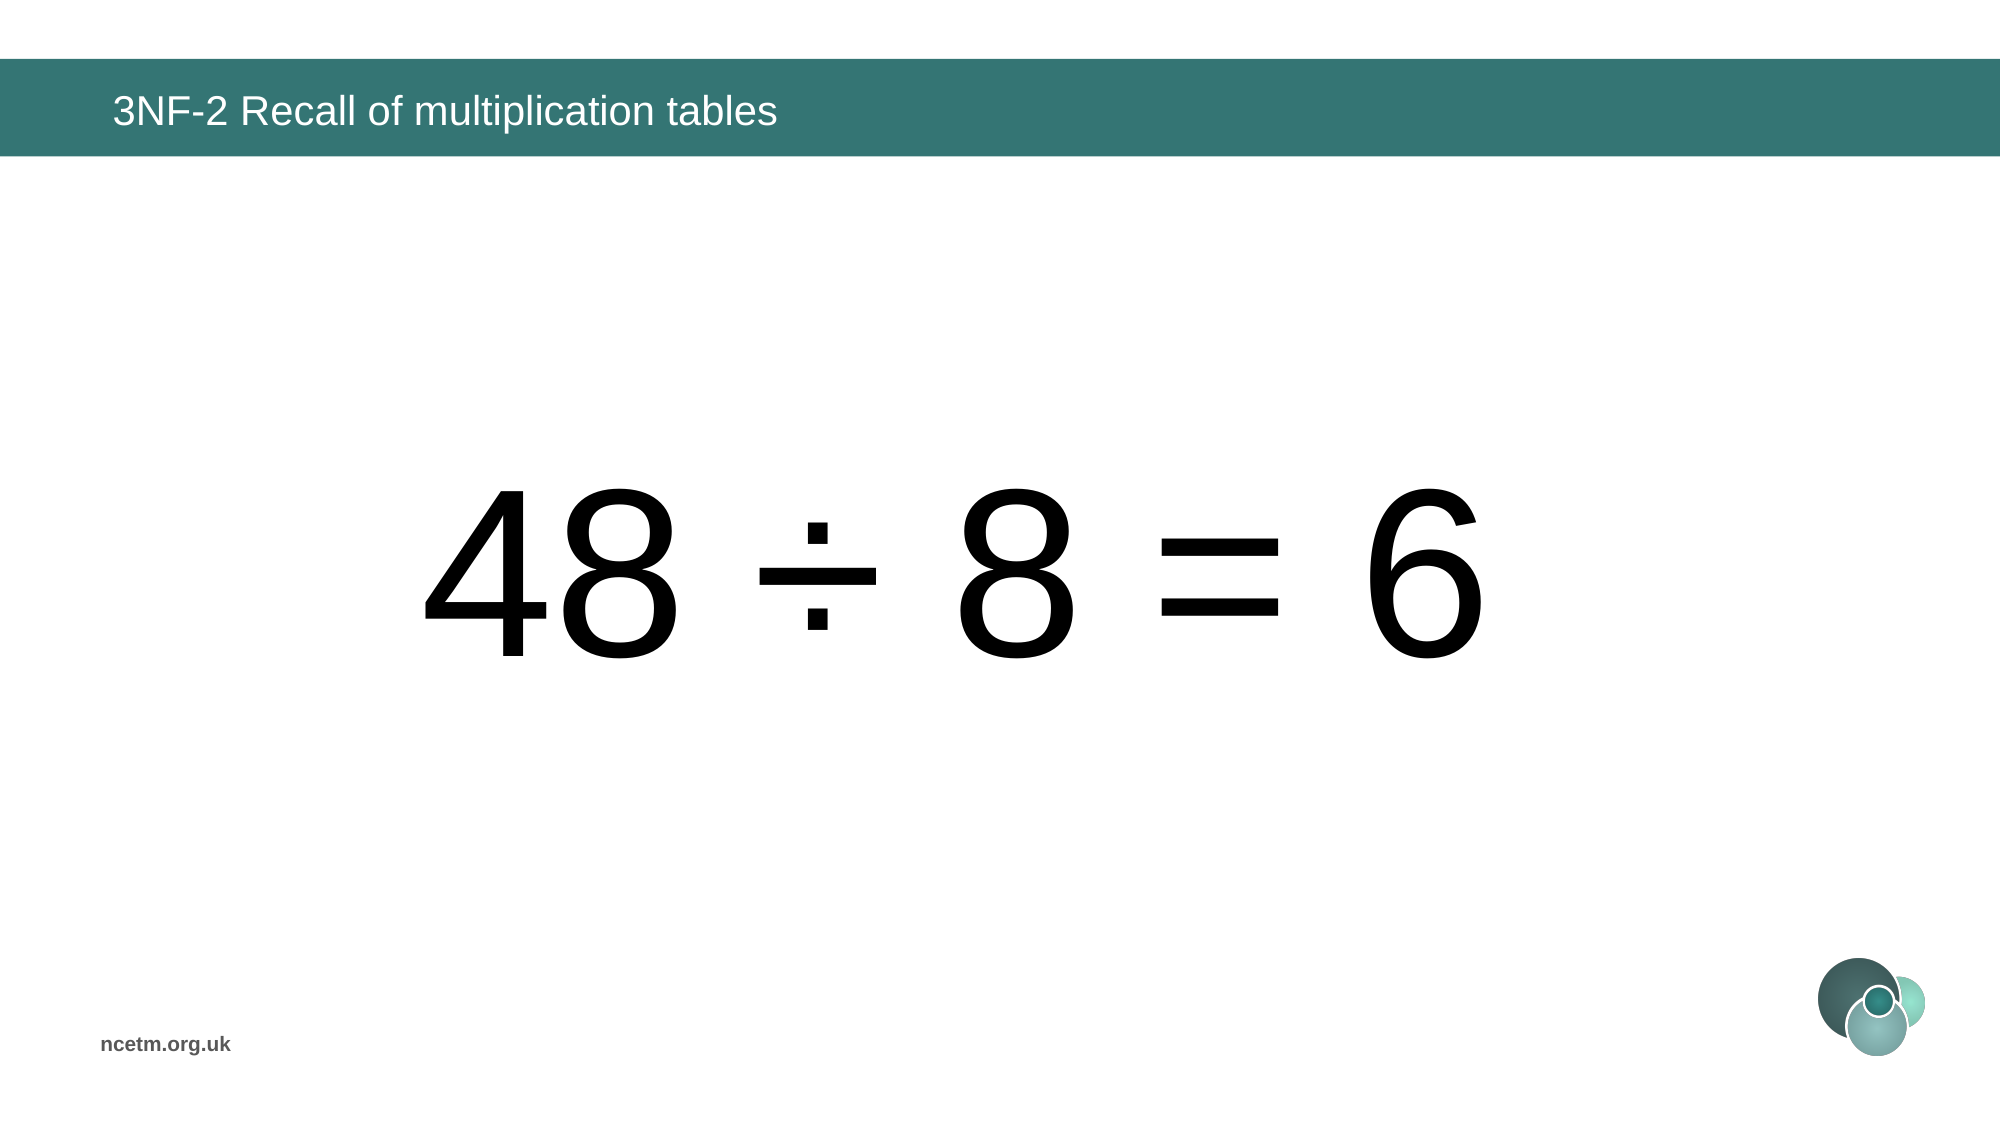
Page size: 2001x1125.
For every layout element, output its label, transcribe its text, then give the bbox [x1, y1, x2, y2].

text_box 6 [1344, 409, 1508, 712]
title 3NF-2 Recall of multiplication tables [97, 76, 1945, 147]
picture [1818, 958, 1925, 1056]
text_box 48 ÷ 8 = [405, 409, 1344, 712]
